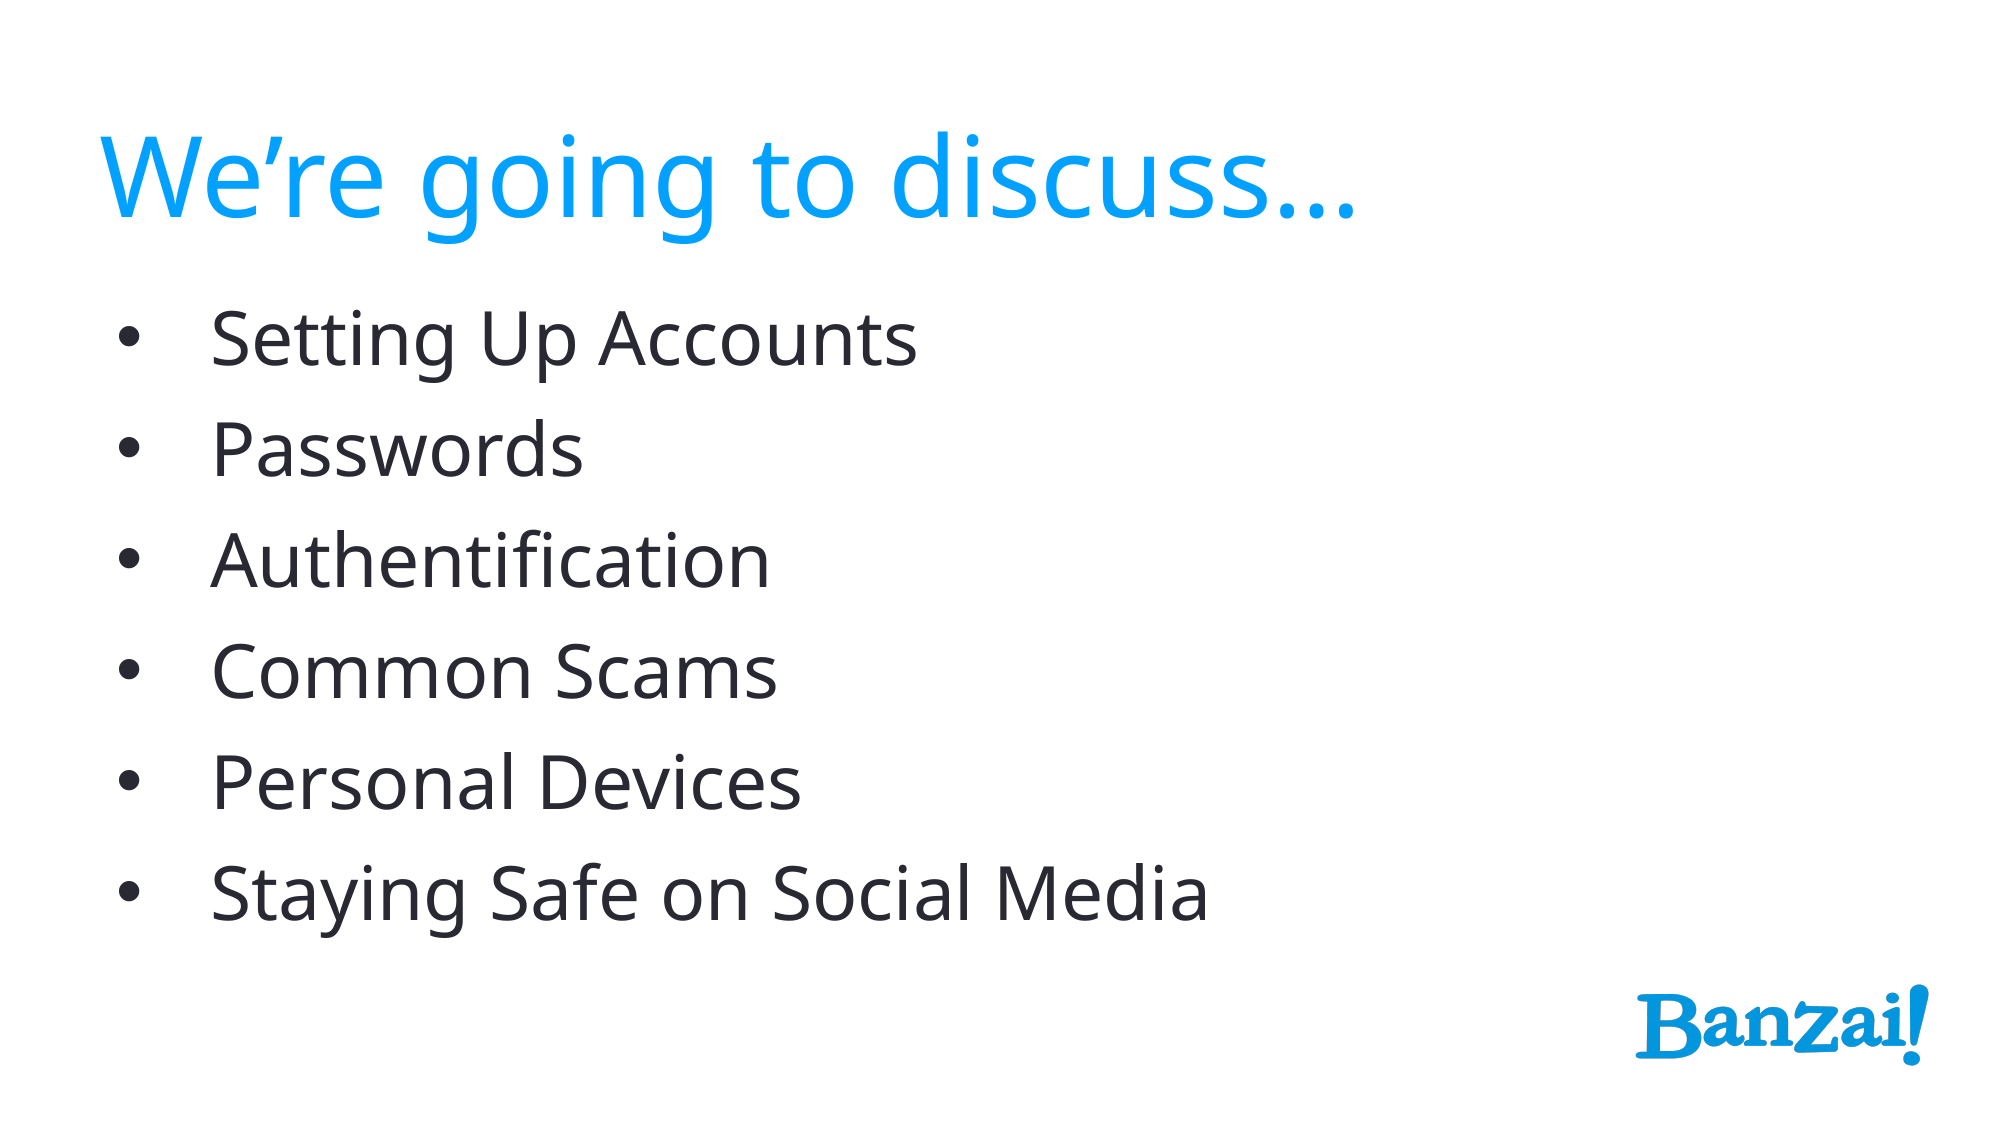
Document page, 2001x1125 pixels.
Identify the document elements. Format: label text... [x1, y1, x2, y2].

picture [1596, 944, 1969, 1106]
subtitle Setting Up Accounts Passwords Authentification Common Scams Personal Devices Staying Safe on Social Media [108, 282, 2000, 1043]
title We’re going to discuss… [91, 16, 1892, 250]
